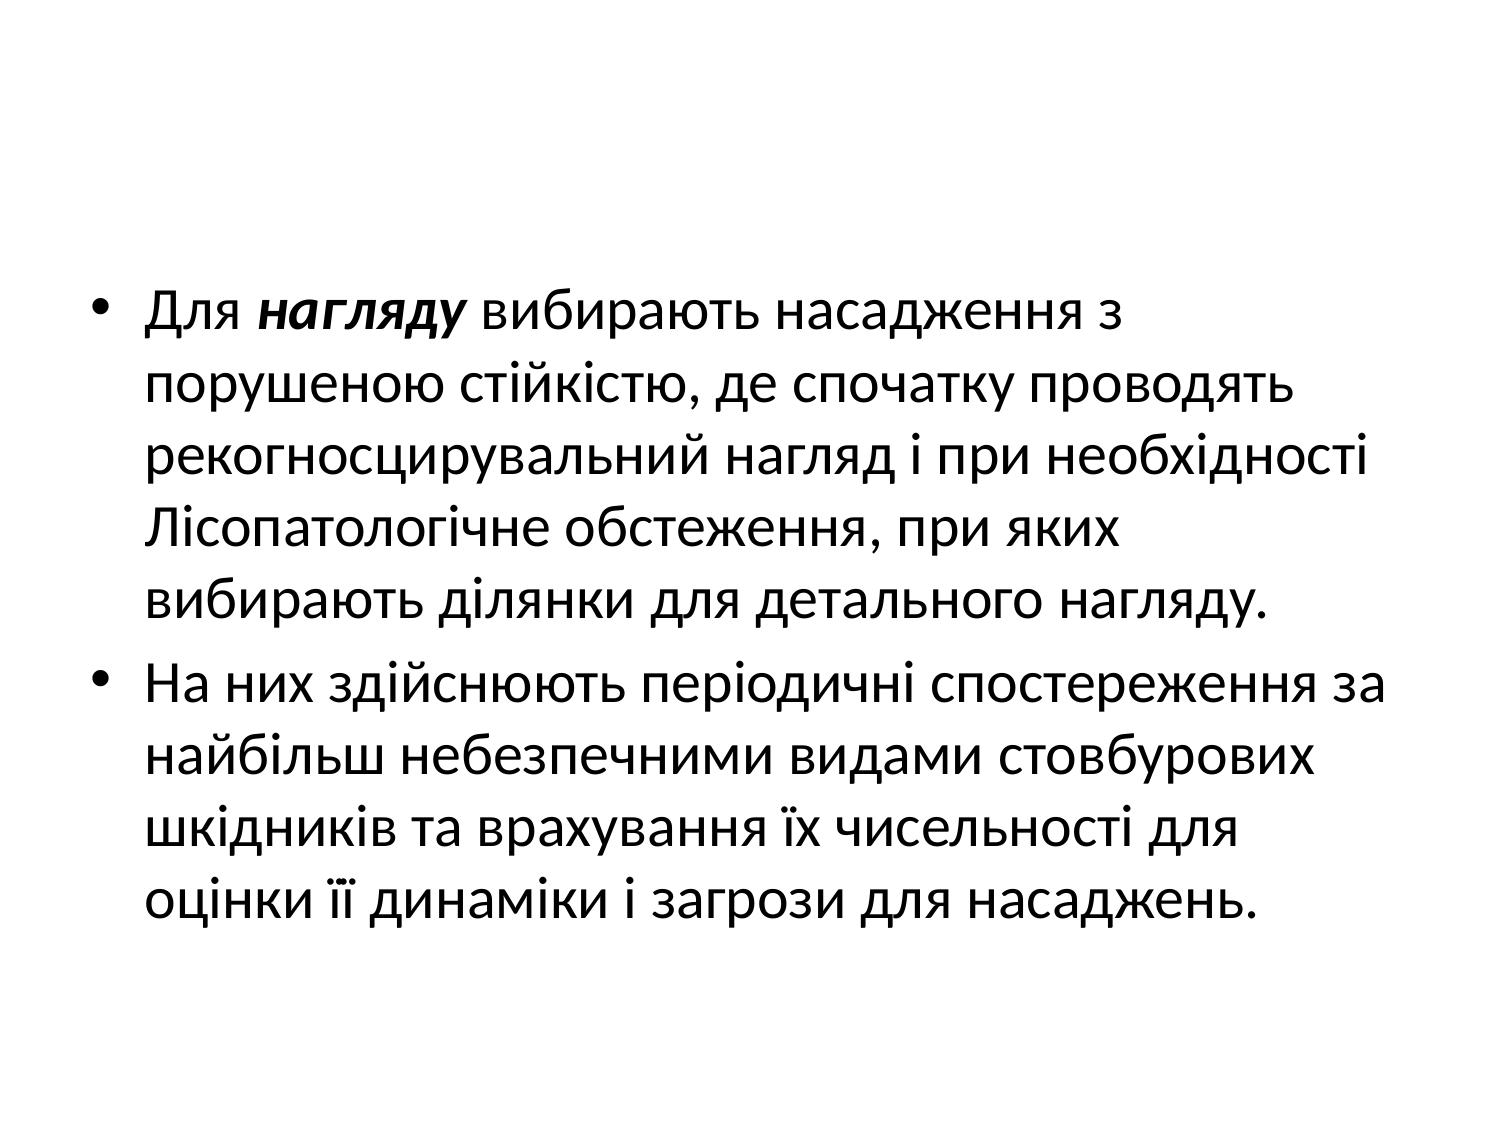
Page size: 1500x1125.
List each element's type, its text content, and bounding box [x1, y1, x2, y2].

list Для нагляду вибирають насадження з порушеною стійкістю, де спочатку проводять рекогносцирувальний нагляд і при необхідності Лісопатологічне обстеження, при яких вибирають ділянки для детального нагляду. На них здійснюють періодичні спостереження за найбільш небезпечними видами стовбурових шкідників та врахування їх чисельності для оцінки її динаміки і загрози для насаджень. [75, 262, 1425, 1005]
